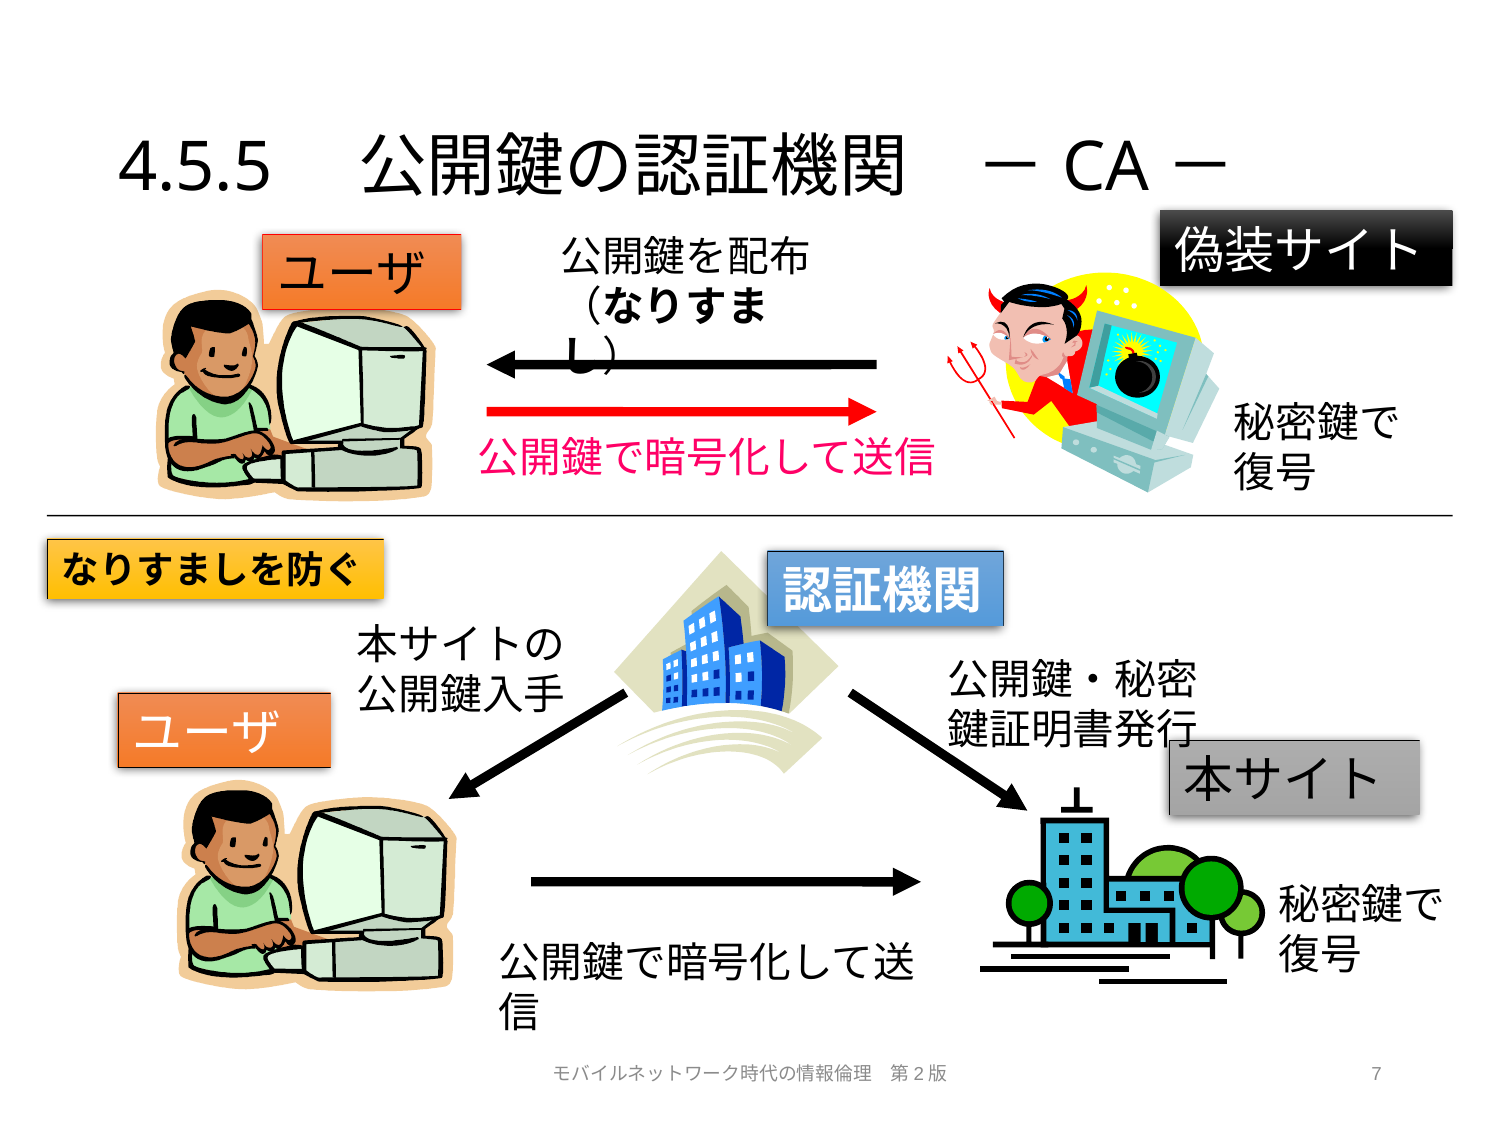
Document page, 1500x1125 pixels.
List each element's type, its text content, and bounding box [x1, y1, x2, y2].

text_box ユーザ [117, 692, 331, 768]
picture [980, 787, 1265, 985]
picture [155, 285, 441, 506]
text_box 秘密鍵で復号 [1218, 387, 1420, 503]
text_box 公開鍵で暗号化して送信 [484, 928, 957, 1044]
text_box 公開鍵で暗号化して送信 [463, 423, 947, 489]
text_box 秘密鍵で復号 [1265, 870, 1465, 985]
footer モバイルネットワーク時代の情報倫理 第2版 [496, 1042, 1004, 1103]
text_box 公開鍵を配布（なりすまし） [545, 222, 842, 388]
picture [947, 269, 1220, 493]
text_box 公開鍵・秘密鍵証明書発行 [932, 645, 1241, 761]
text_box なりすましを防ぐ [46, 538, 384, 599]
text_box [486, 358, 545, 371]
text_box ユーザ [262, 234, 462, 310]
picture [176, 775, 462, 996]
slide_number 7 [1059, 1042, 1397, 1103]
text_box 偽装サイト [1160, 210, 1453, 286]
text_box [486, 405, 877, 418]
text_box 認証機関 [767, 550, 1004, 626]
text_box 本サイトの公開鍵入手 [342, 610, 591, 725]
picture [614, 551, 839, 775]
text_box 本サイト [1169, 740, 1420, 815]
title 4.5.5 公開鍵の認証機関 －CA－ [103, 59, 1397, 278]
text_box [531, 875, 922, 889]
